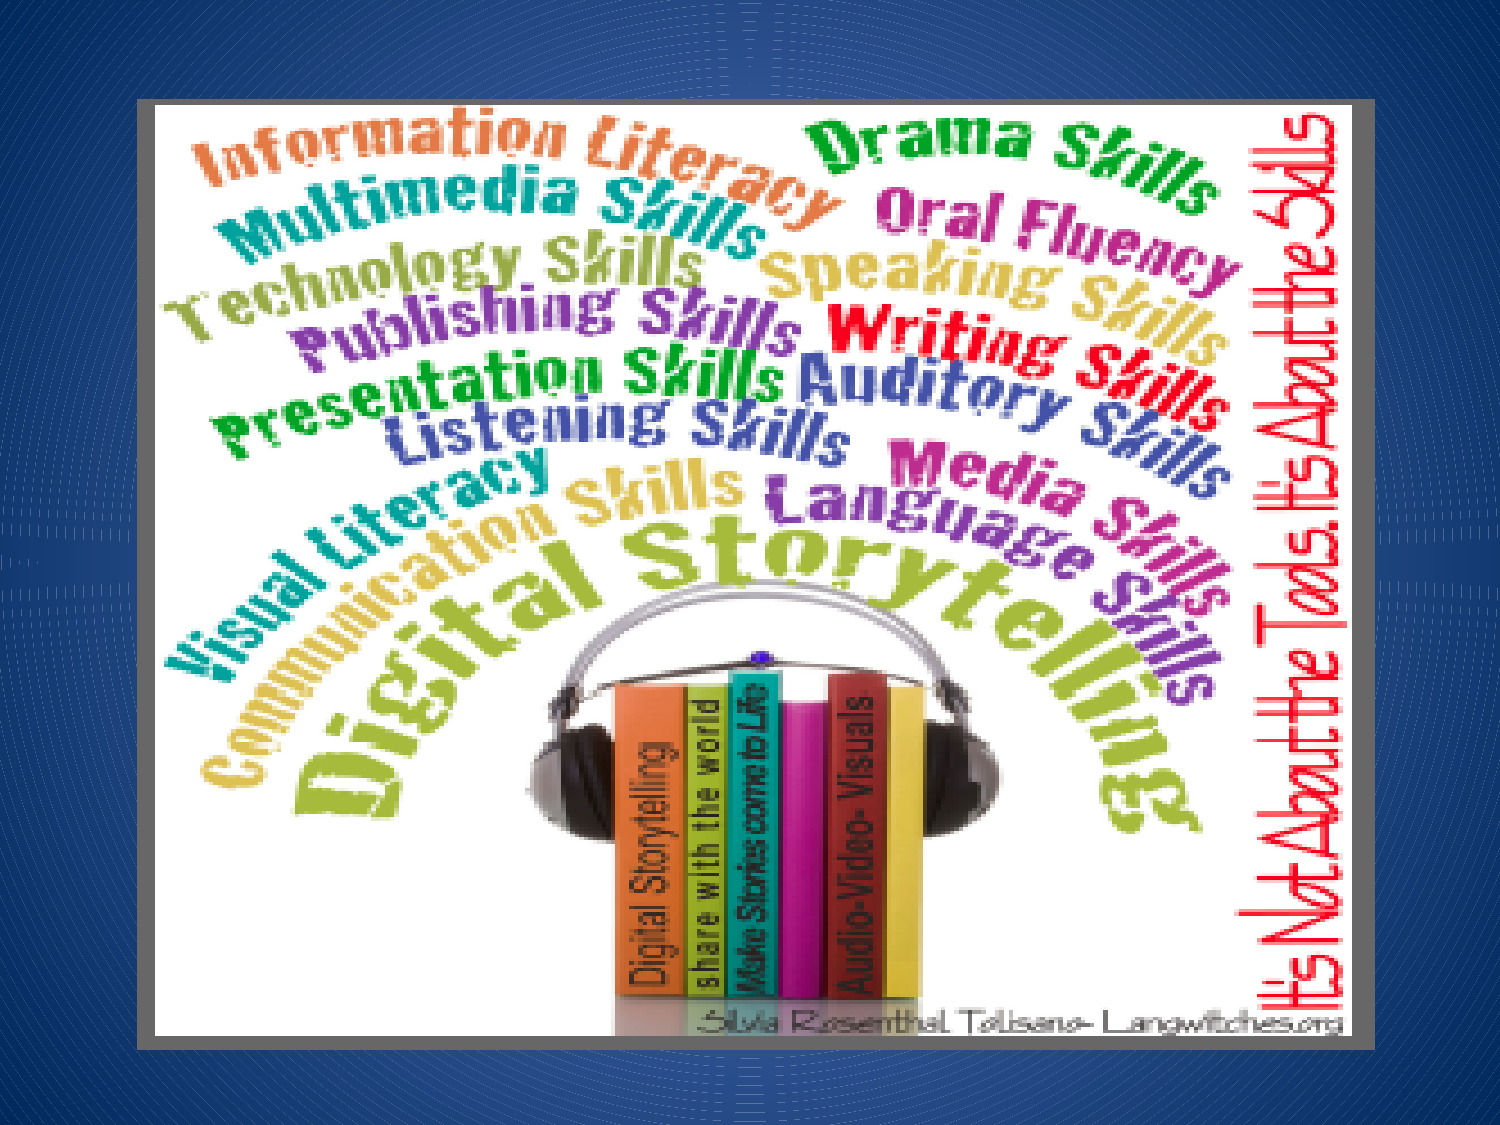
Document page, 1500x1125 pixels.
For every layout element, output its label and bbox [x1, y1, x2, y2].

picture [137, 99, 1376, 1051]
